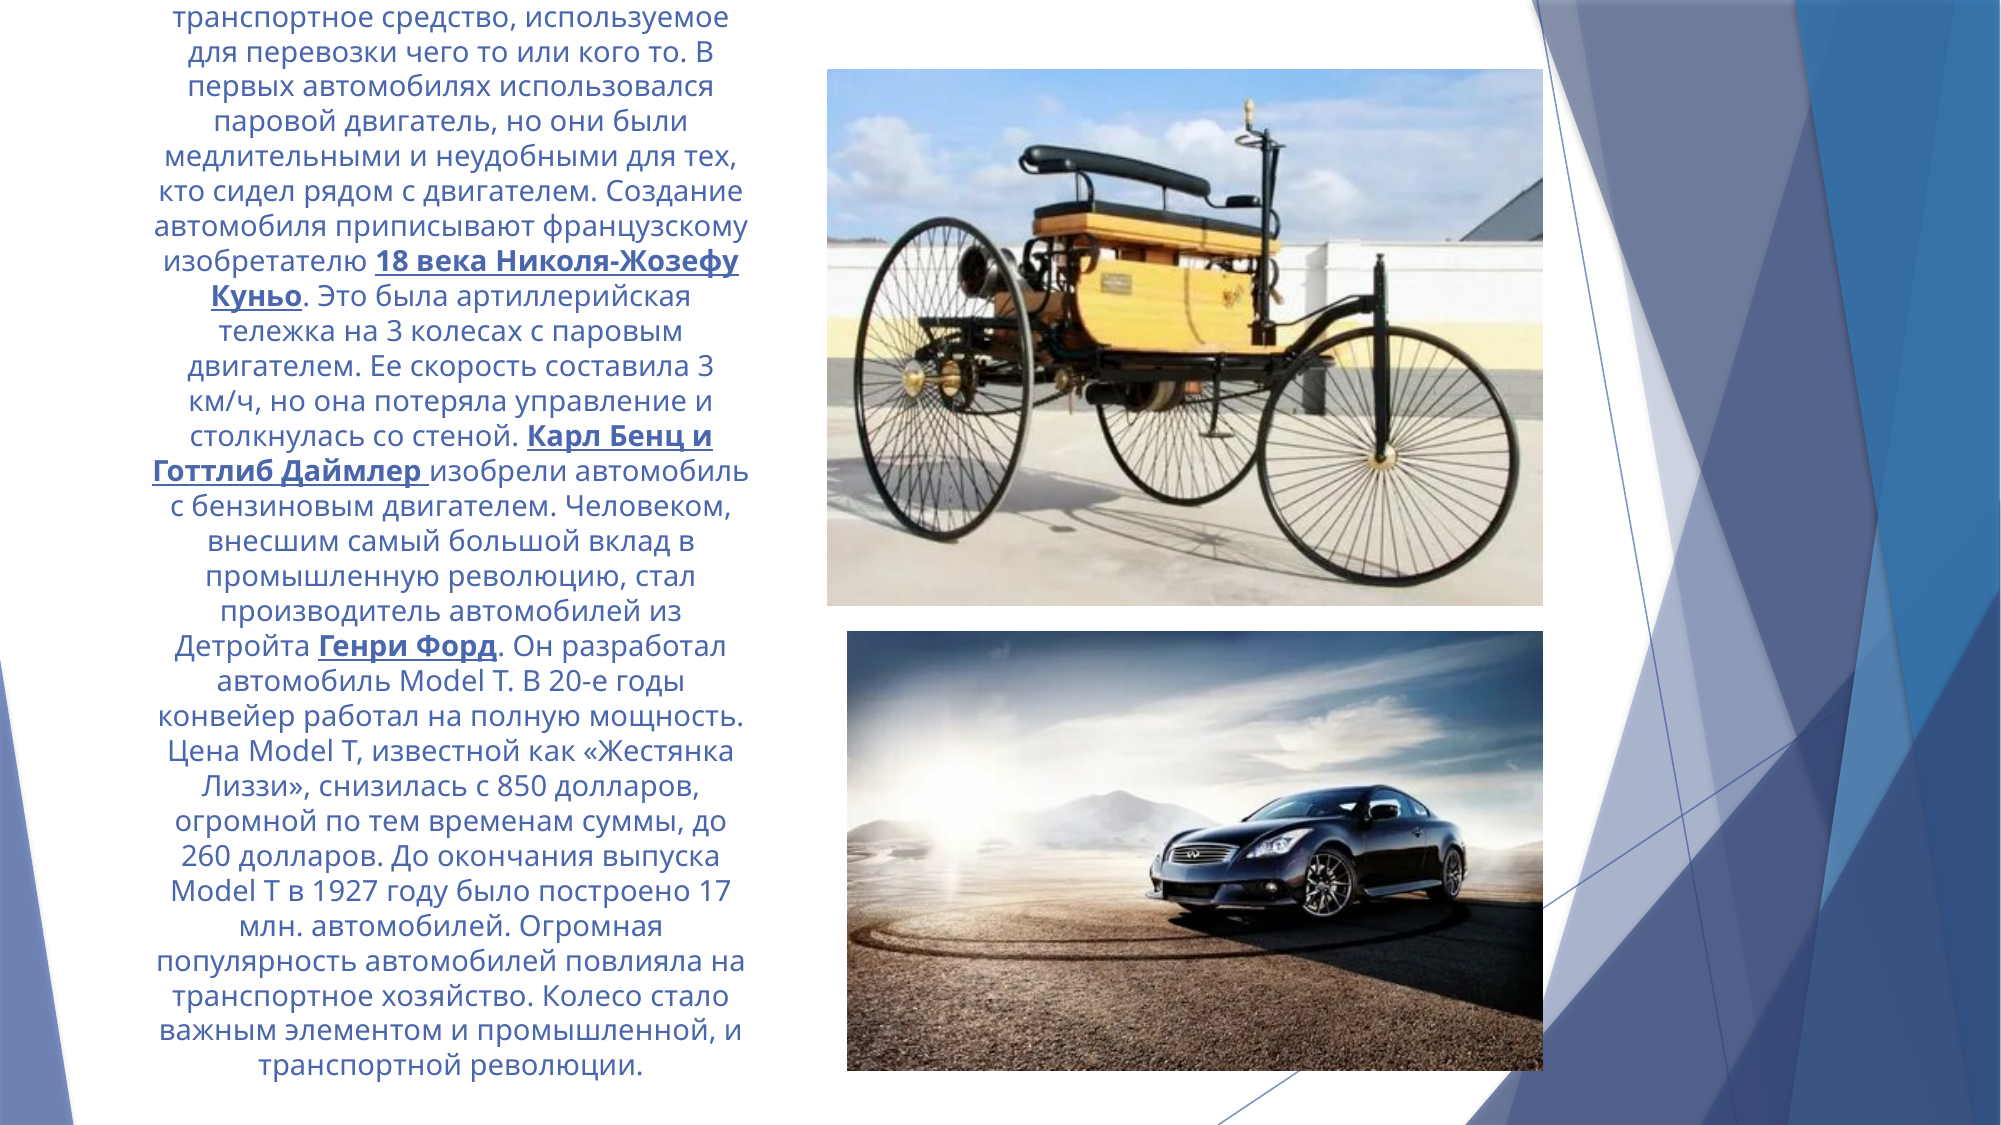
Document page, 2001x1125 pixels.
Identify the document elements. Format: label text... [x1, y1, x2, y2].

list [827, 69, 1544, 606]
picture [846, 630, 1544, 1071]
title АВТОМОБИЛЬ – моторное дорожное транспортное средство, используемое для перевозки чего то или кого то. В первых автомобилях использовался паровой двигатель, но они были медлительными и неудобными для тех, кто сидел рядом с двигателем. Создание автомобиля приписывают французскому изобретателю 18 века Николя-Жозефу Куньо. Это была артиллерийская тележка на 3 колесах с паровым двигателем. Ее скорость составила 3 км/ч, но она потеряла управление и столкнулась со стеной. Карл Бенц и Готтлиб Даймлер изобрели автомобиль с бензиновым двигателем. Человеком, внесшим самый большой вклад в промышленную революцию, стал производитель автомобилей из Детройта Генри Форд. Он разработал автомобиль Model T. В 20-е годы конвейер работал на полную мощность. Цена Model T, известной как «Жестянка Лиззи», снизилась с 850 долларов, огромной по тем временам суммы, до 260 долларов. До окончания выпуска Model T в 1927 году было построено 17 млн. автомобилей. Огромная популярность автомобилей повлияла на транспортное хозяйство. Колесо стало важным элементом и промышленной, и транспортной революции. [135, 879, 768, 1090]
